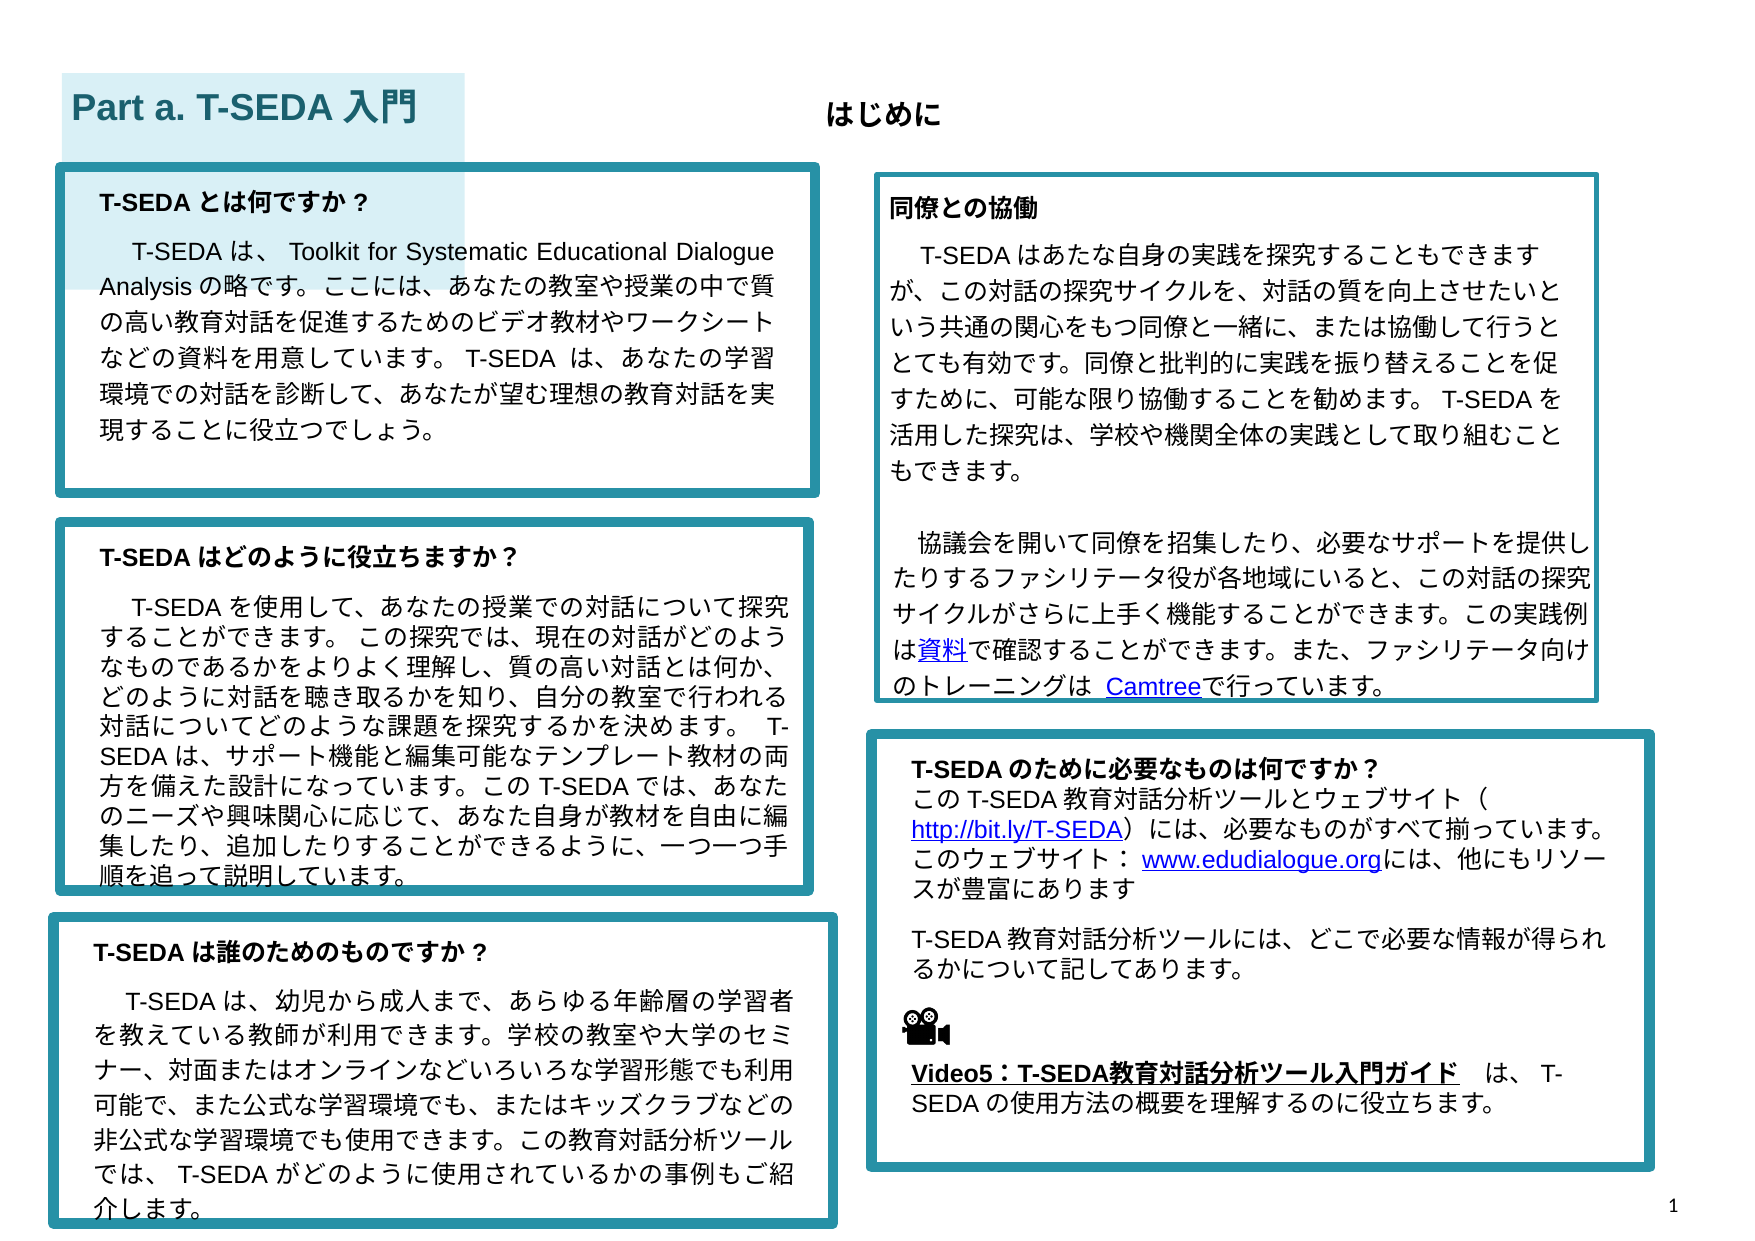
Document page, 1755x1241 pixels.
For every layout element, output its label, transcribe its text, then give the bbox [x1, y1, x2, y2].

slide_number 1 [1661, 1189, 1698, 1241]
text_box T-SEDAは誰のためのものですか? T-SEDAは、幼児から成人まで、あらゆる年齢層の学習者を教えている教師が利用できます。学校の教室や大学のセミナー、対面またはオンラインなどいろいろな学習形態でも利用可能で、また公式な学習環境でも、またはキッズクラブなどの非公式な学習環境でも使用できます。この教育対話分析ツールでは、T-SEDAがどのように使用されているかの事例もご紹介します。 [53, 917, 833, 1224]
text_box はじめに [714, 94, 1052, 132]
title Part a. T-SEDA入門 [61, 73, 465, 166]
picture [901, 1007, 950, 1045]
text_box T-SEDAとは何ですか? T-SEDAは、Toolkit for Systematic Educational Dialogue Analysisの略です。ここには、あなたの教室や授業の中で質の高い教育対話を促進するためのビデオ教材やワークシートなどの資料を用意しています。T-SEDA は、あなたの学習環境での対話を診断して、あなたが望む理想の教育対話を実現することに役立つでしょう。 [60, 166, 816, 494]
text_box T-SEDAはどのように役立ちますか？ T-SEDAを使用して、あなたの授業での対話について探究することができます。 この探究では、現在の対話がどのようなものであるかをよりよく理解し、質の高い対話とは何か、どのように対話を聴き取るかを知り、自分の教室で行われる対話についてどのような課題を探究するかを決めます。 T-SEDAは、サポート機能と編集可能なテンプレート教材の両方を備えた設計になっています。このT-SEDAでは、あなたのニーズや興味関心に応じて、あなた自身が教材を自由に編集したり、追加したりすることができるように、一つ一つ手順を追って説明しています。 [60, 521, 809, 891]
text_box 同僚との協働 T-SEDAはあたな自身の実践を探究することもできますが、この対話の探究サイクルを、対話の質を向上させたいという共通の関心をもつ同僚と一緒に、または協働して行うととても有効です。同僚と批判的に実践を振り替えることを促すために、可能な限り協働することを勧めます。T-SEDAを活用した探究は、学校や機関全体の実践として取り組むこともできます。 協議会を開いて同僚を招集したり、必要なサポートを提供したりするファシリテータ役が各地域にいると、この対話の探究サイクルがさらに上手く機能することができます。この実践例は資料で確認することができます。また、ファシリテータ向けのトレーニングは Camtreeで行っています。 [877, 174, 1597, 701]
text_box T-SEDAのために必要なものは何ですか？ このT-SEDA教育対話分析ツールとウェブサイト（http://bit.ly/T-SEDA）には、必要なものがすべて揃っています。 このウェブサイト：www.edudialogue.orgには、他にもリソースが豊富にあります T-SEDA教育対話分析ツールには、どこで必要な情報が得られるかについて記してあります。 Video5：T-SEDA教育対話分析ツール入門ガイド は、T-SEDAの使用方法の概要を理解するのに役立ちます。 [871, 734, 1650, 1168]
